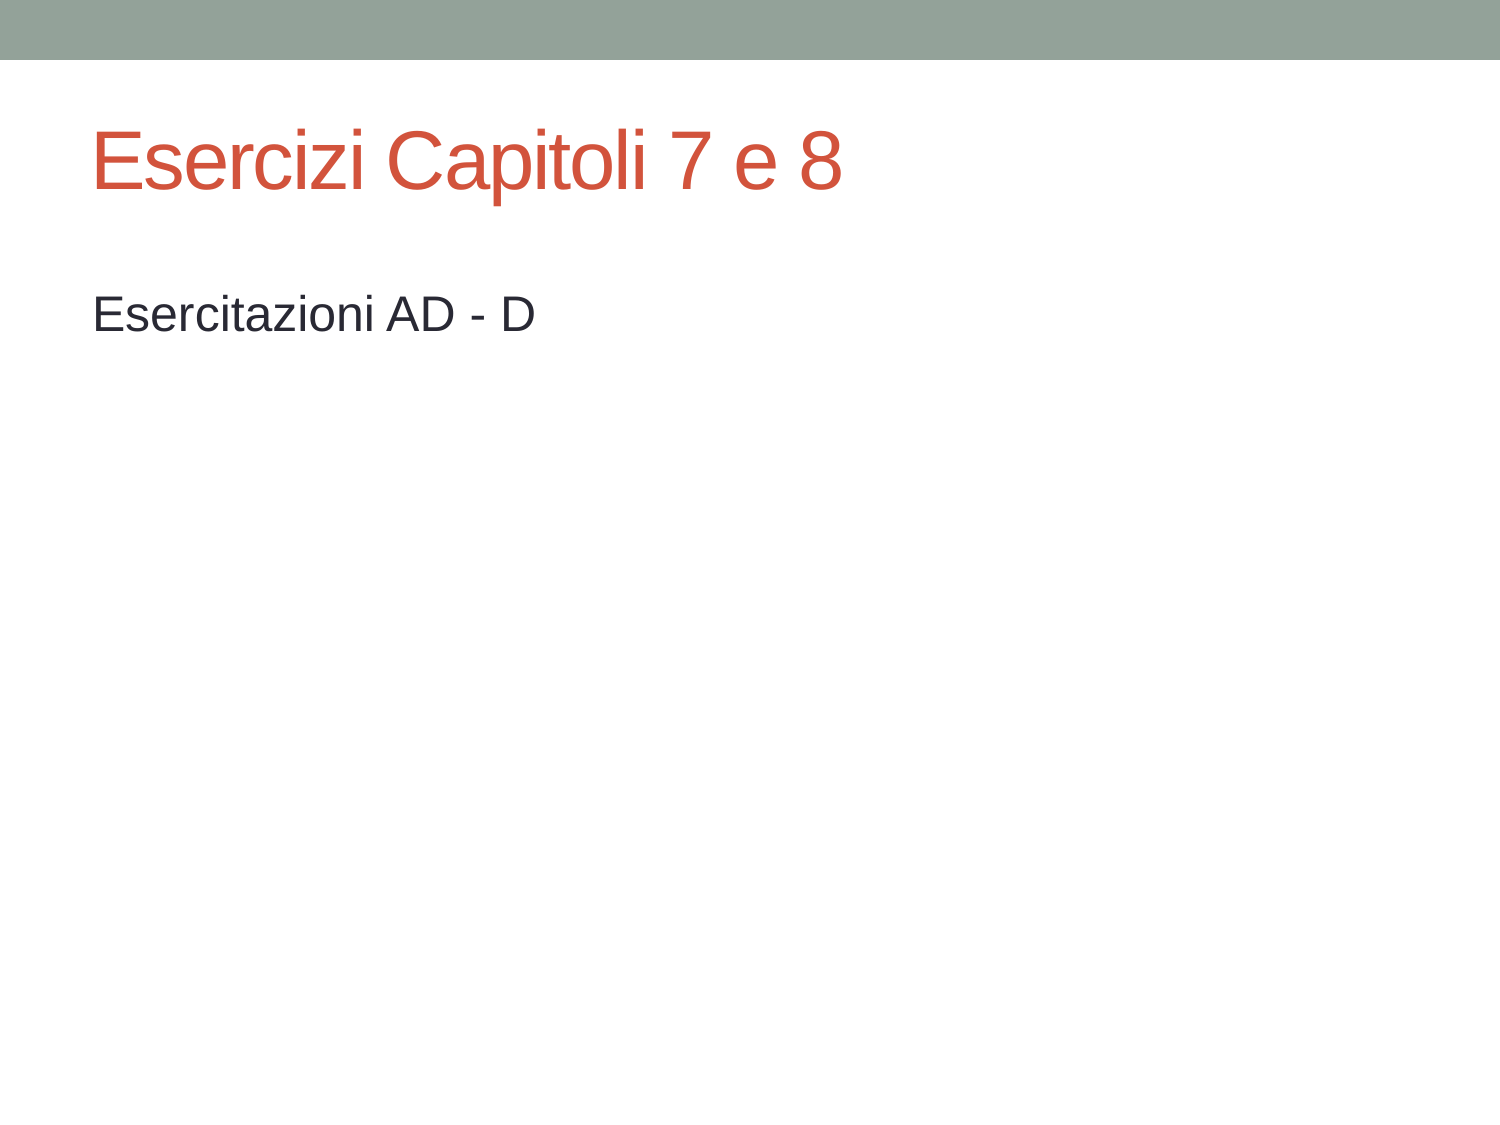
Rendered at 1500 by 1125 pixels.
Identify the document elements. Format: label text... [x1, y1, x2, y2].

title Esercizi Capitoli 7 e 8 [75, 87, 1425, 226]
text_box Esercitazioni AD - D [77, 273, 1250, 349]
